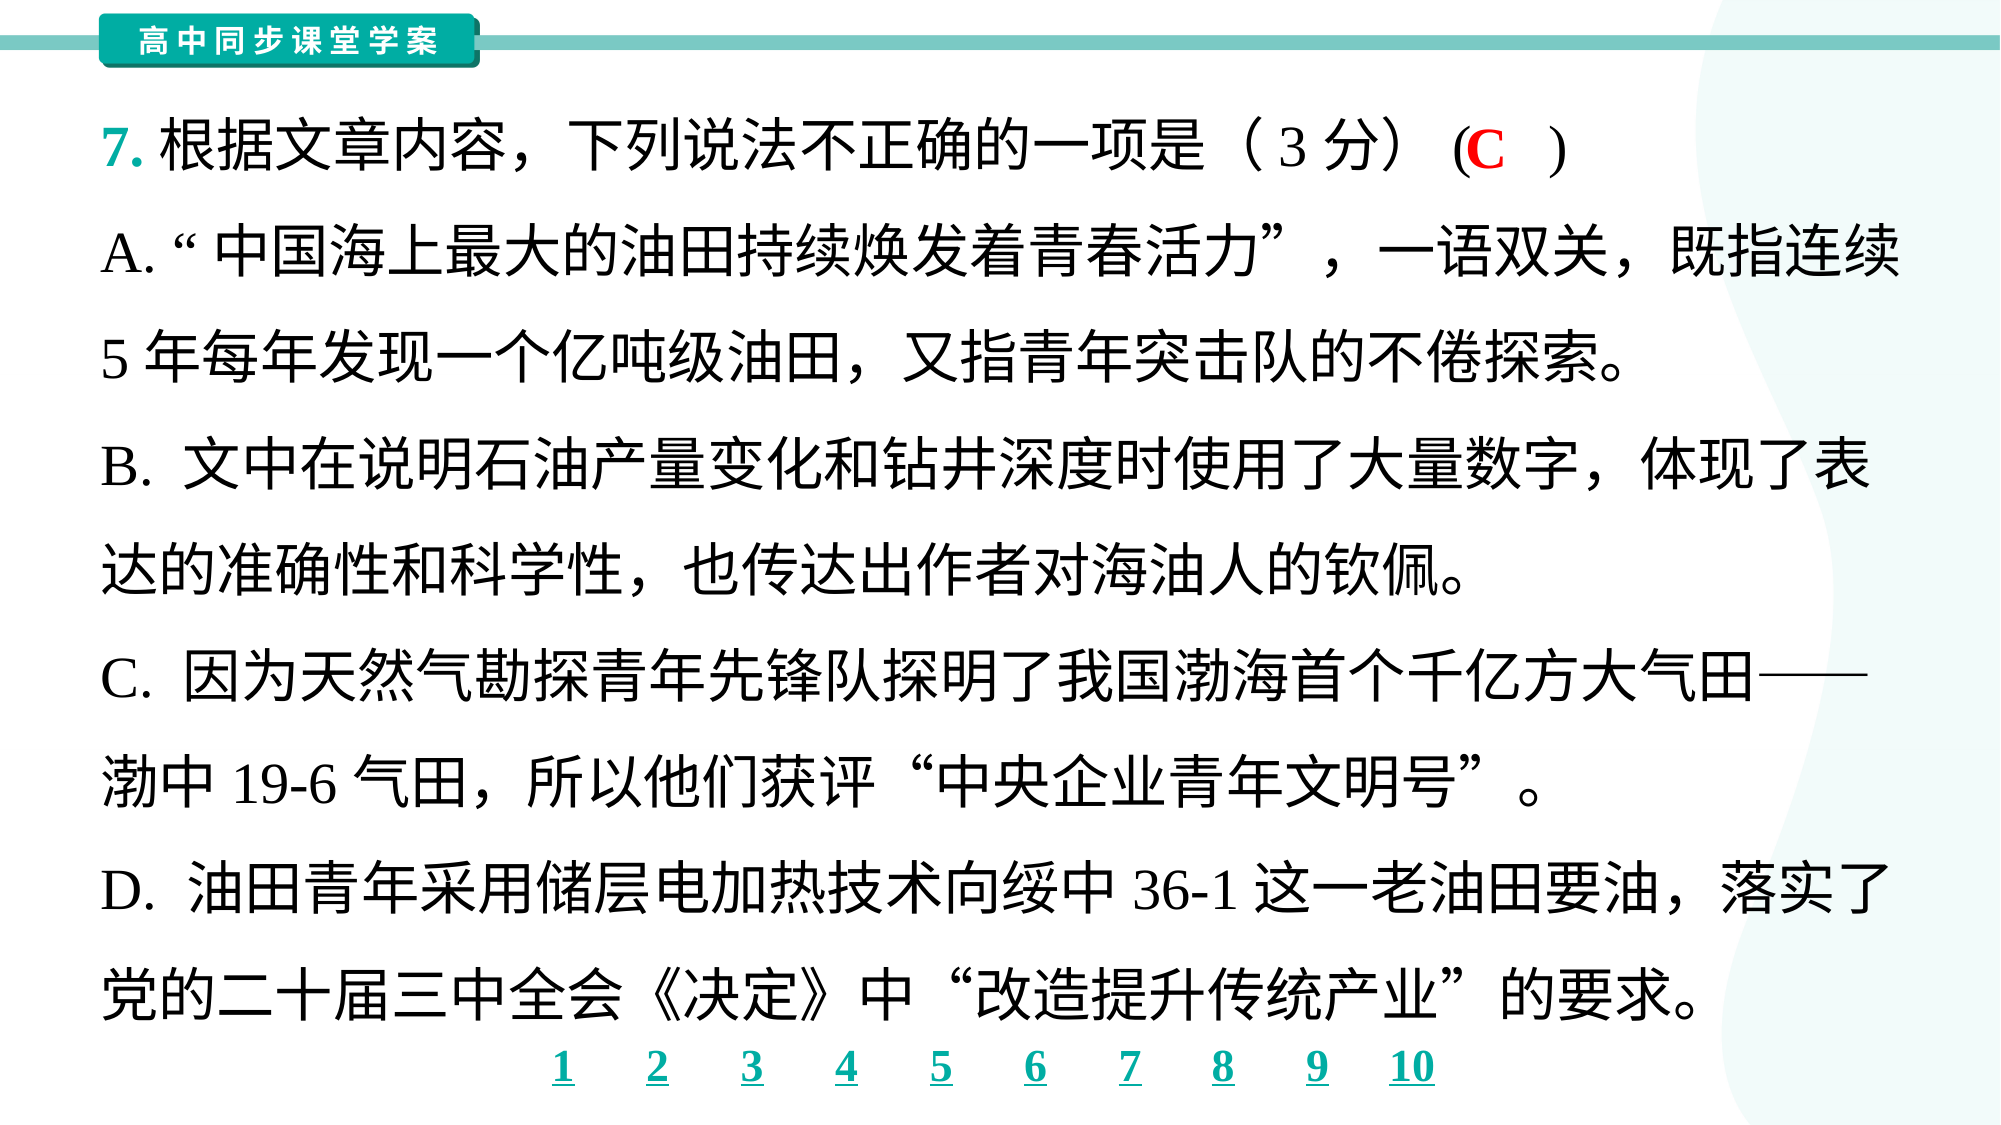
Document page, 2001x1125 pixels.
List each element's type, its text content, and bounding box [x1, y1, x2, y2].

text_box 7.根据文章内容，下列说法不正确的一项是（3分）( ) [1529, 76, 1899, 177]
text_box 7.根据文章内容，下列说法不正确的一项是（3分）( ) [100, 76, 1443, 177]
picture [0, 0, 2000, 1125]
text_box A. “中国海上最大的油田持续焕发着青春活力”，一语双关，既指连续 5年每年发现一个亿吨级油田，又指青年突击队的不倦探索。 B. 文中在说明石油产量变化和钻井深度时使用了大量数字，体现了表 达的准确性和科学性，也传达出作者对海油人的钦佩。 C. 因为天然气勘探青年先锋队探明了我国渤海首个千亿方大气田—— 渤中19-6气田，所以他们获评“中央企业青年文明号”。 D. 油田青年采用储层电加热技术向绥中36-1这一老油田要油，落实了 党的二十届三中全会《决定》中“改造提升传统产业”的要求。 [100, 177, 1899, 1028]
text_box C [1443, 76, 1529, 177]
